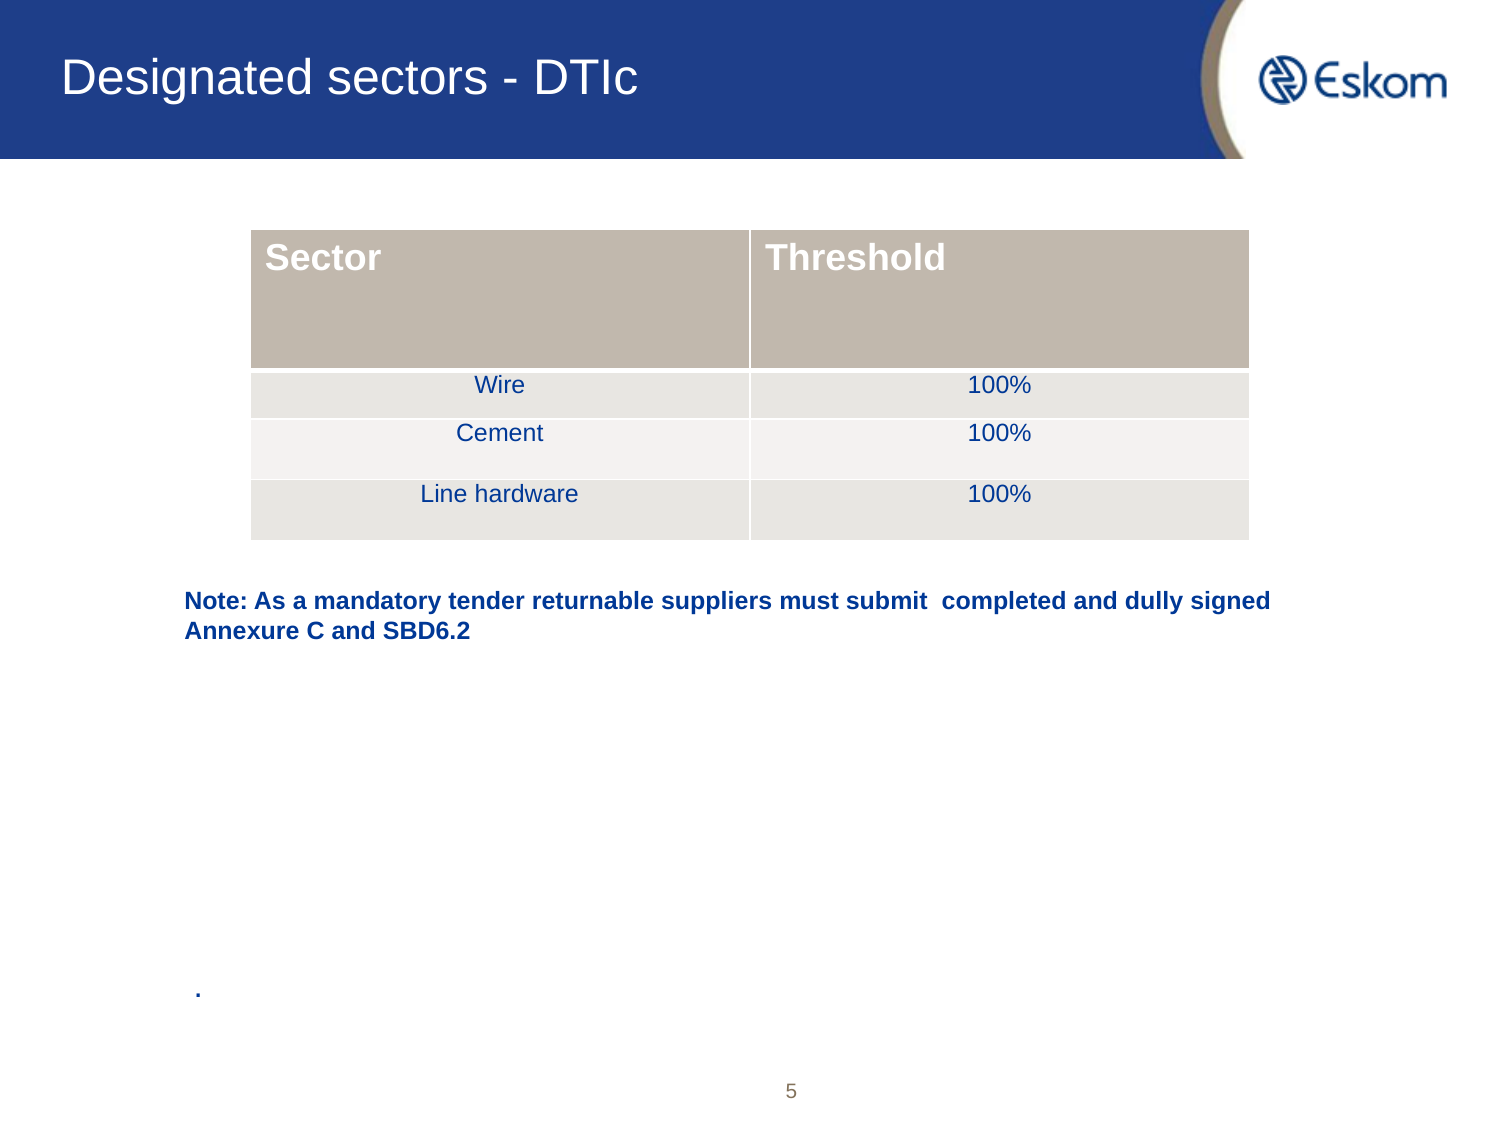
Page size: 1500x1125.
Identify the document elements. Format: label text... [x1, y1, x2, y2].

slide_number 5 [643, 1058, 798, 1103]
table_cell 100% [751, 480, 1249, 540]
table_cell Wire [251, 373, 749, 418]
table_header Threshold [751, 230, 1249, 368]
table_cell 100% [751, 373, 1249, 418]
text_box Note: As a mandatory tender returnable suppliers must submit completed and dully signed Annexure C and SBD6.2 . [169, 177, 1349, 1012]
picture [1257, 55, 1450, 105]
table_cell Line hardware [251, 480, 749, 540]
picture [0, 0, 1246, 159]
table_cell 100% [751, 420, 1249, 479]
table_cell Cement [251, 420, 749, 479]
table_header Sector [251, 230, 749, 368]
title Designated sectors - DTIc [32, 53, 1179, 106]
